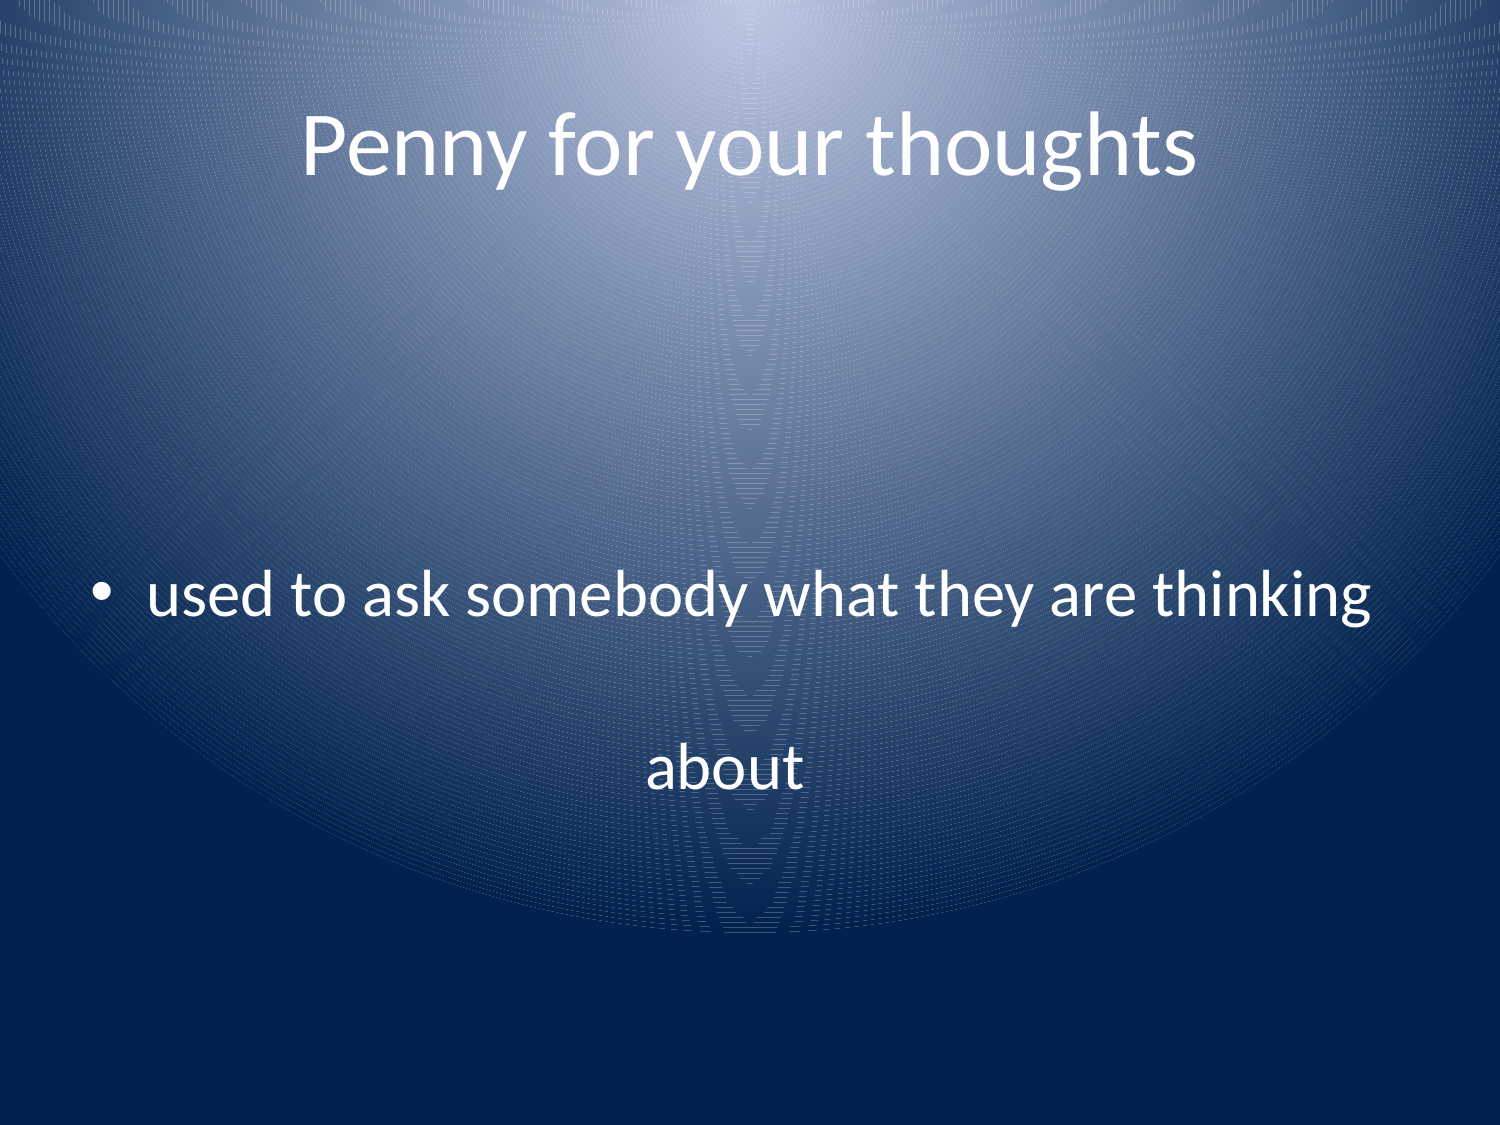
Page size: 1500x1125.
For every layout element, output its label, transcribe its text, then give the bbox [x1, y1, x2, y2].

title Penny for your thoughts [75, 45, 1425, 233]
list used to ask somebody what they are thinking about [75, 262, 1425, 1005]
